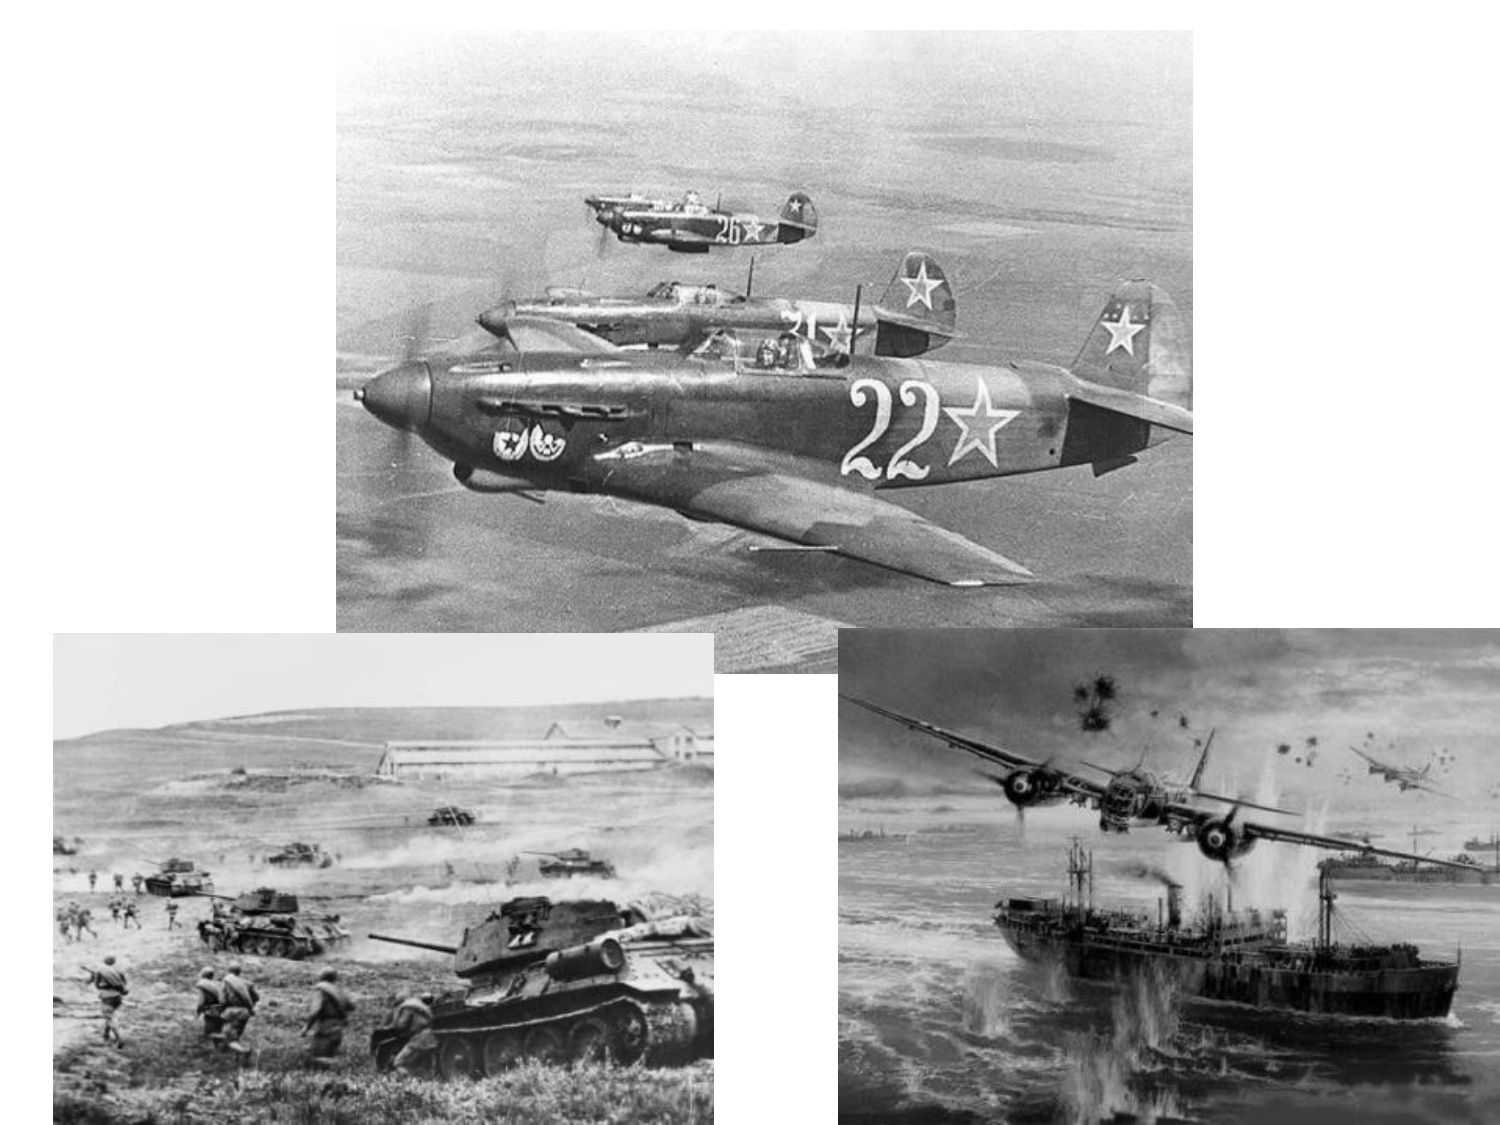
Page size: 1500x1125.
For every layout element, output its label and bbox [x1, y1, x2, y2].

list [336, 30, 1193, 674]
picture [52, 632, 715, 1125]
picture [838, 628, 1500, 1125]
